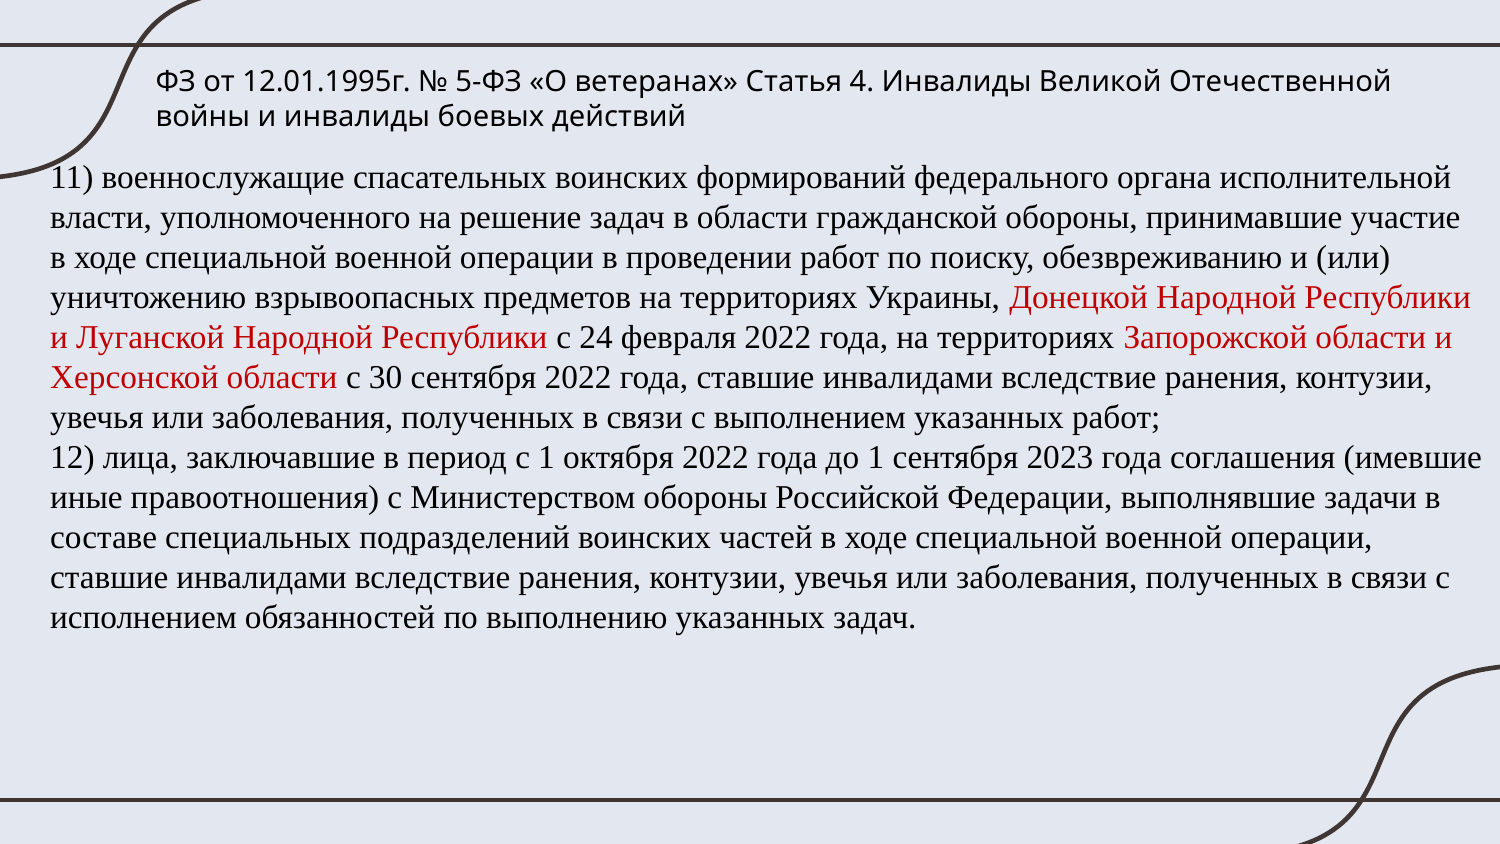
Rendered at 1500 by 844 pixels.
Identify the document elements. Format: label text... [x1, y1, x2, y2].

title 11) военнослужащие спасательных воинских формирований федерального органа исполнительной власти, уполномоченного на решение задач в области гражданской обороны, принимавшие участие в ходе специальной военной операции в проведении работ по поиску, обезвреживанию и (или) уничтожению взрывоопасных предметов на территориях Украины, Донецкой Народной Республики и Луганской Народной Республики с 24 февраля 2022 года, на территориях Запорожской области и Херсонской области с 30 сентября 2022 года, ставшие инвалидами вследствие ранения, контузии, увечья или заболевания, полученных в связи с выполнением указанных работ; 12) лица, заключавшие в период с 1 октября 2022 года до 1 сентября 2023 года соглашения (имевшие иные правоотношения) с Министерством обороны Российской Федерации, выполнявшие задачи в составе специальных подразделений воинских частей в ходе специальной военной операции, ставшие инвалидами вследствие ранения, контузии, увечья или заболевания, полученных в связи с исполнением обязанностей по выполнению указанных задач. [35, 140, 1500, 821]
subtitle ФЗ от 12.01.1995г. № 5-ФЗ «О ветеранах» Статья 4. Инвалиды Великой Отечественной войны и инвалиды боевых действий [140, 46, 1442, 106]
